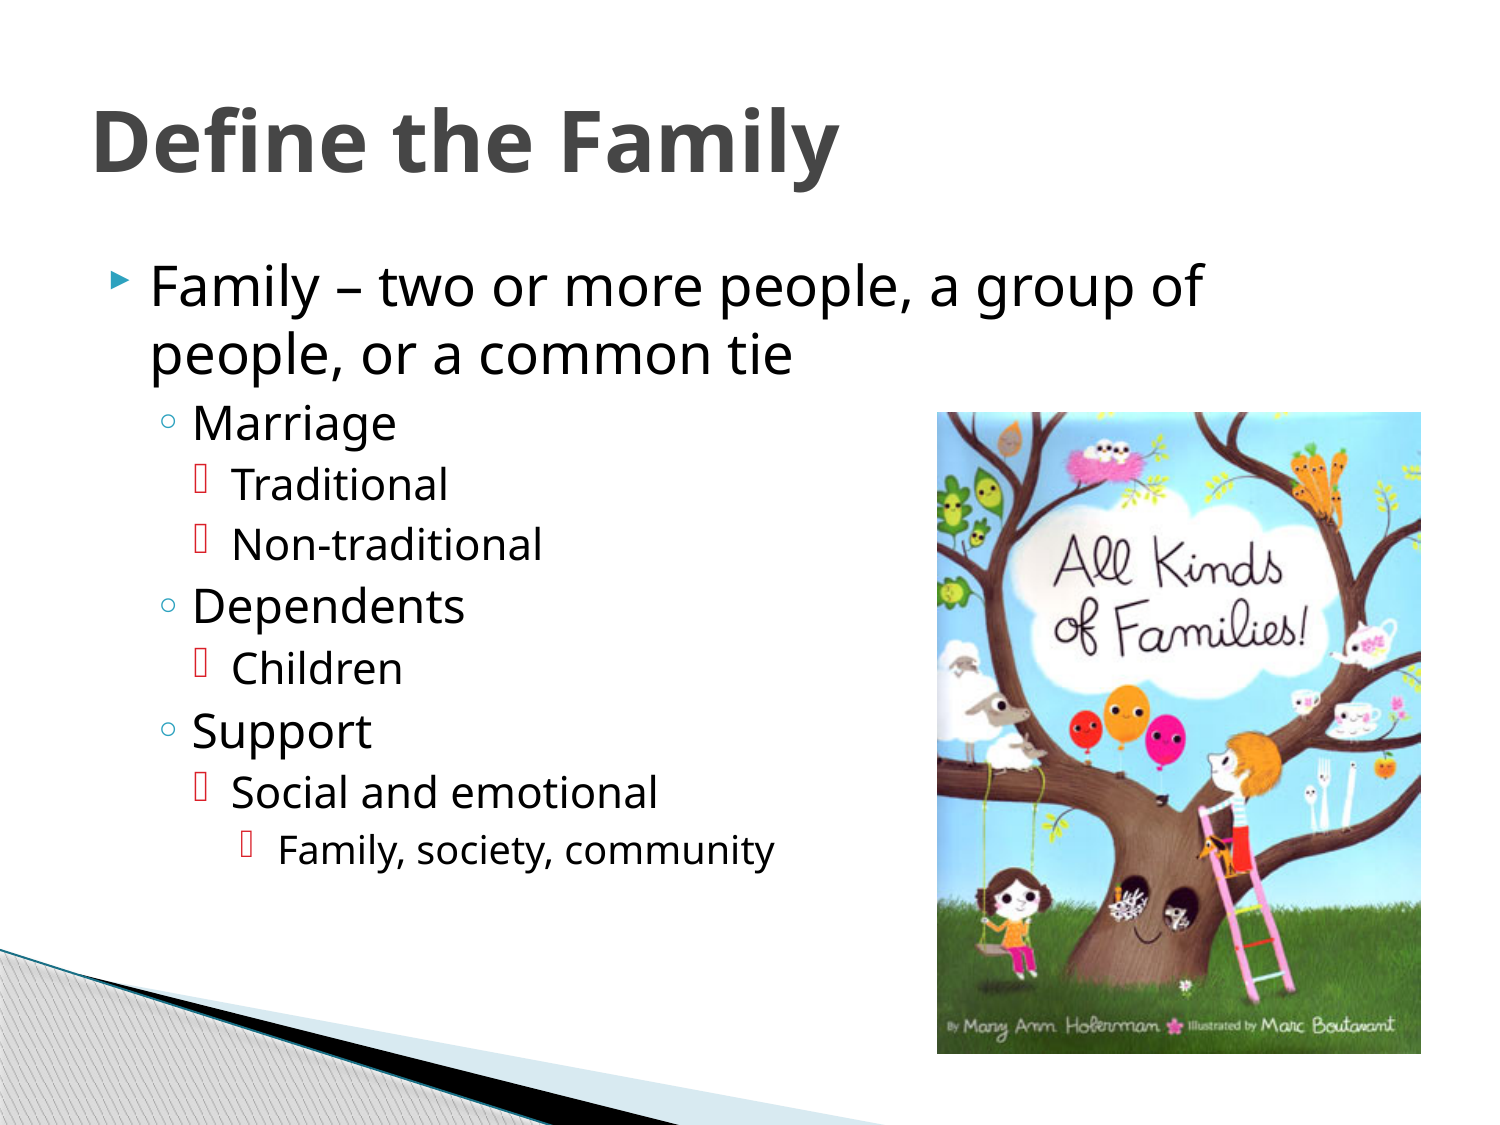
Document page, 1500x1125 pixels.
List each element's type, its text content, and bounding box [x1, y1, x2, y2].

picture [937, 412, 1421, 1054]
title Define the Family [75, 45, 1425, 233]
list Family – two or more people, a group of people, or a common tie Marriage Traditional Non-traditional Dependents Children Support Social and emotional Family, society, community [75, 243, 1425, 986]
